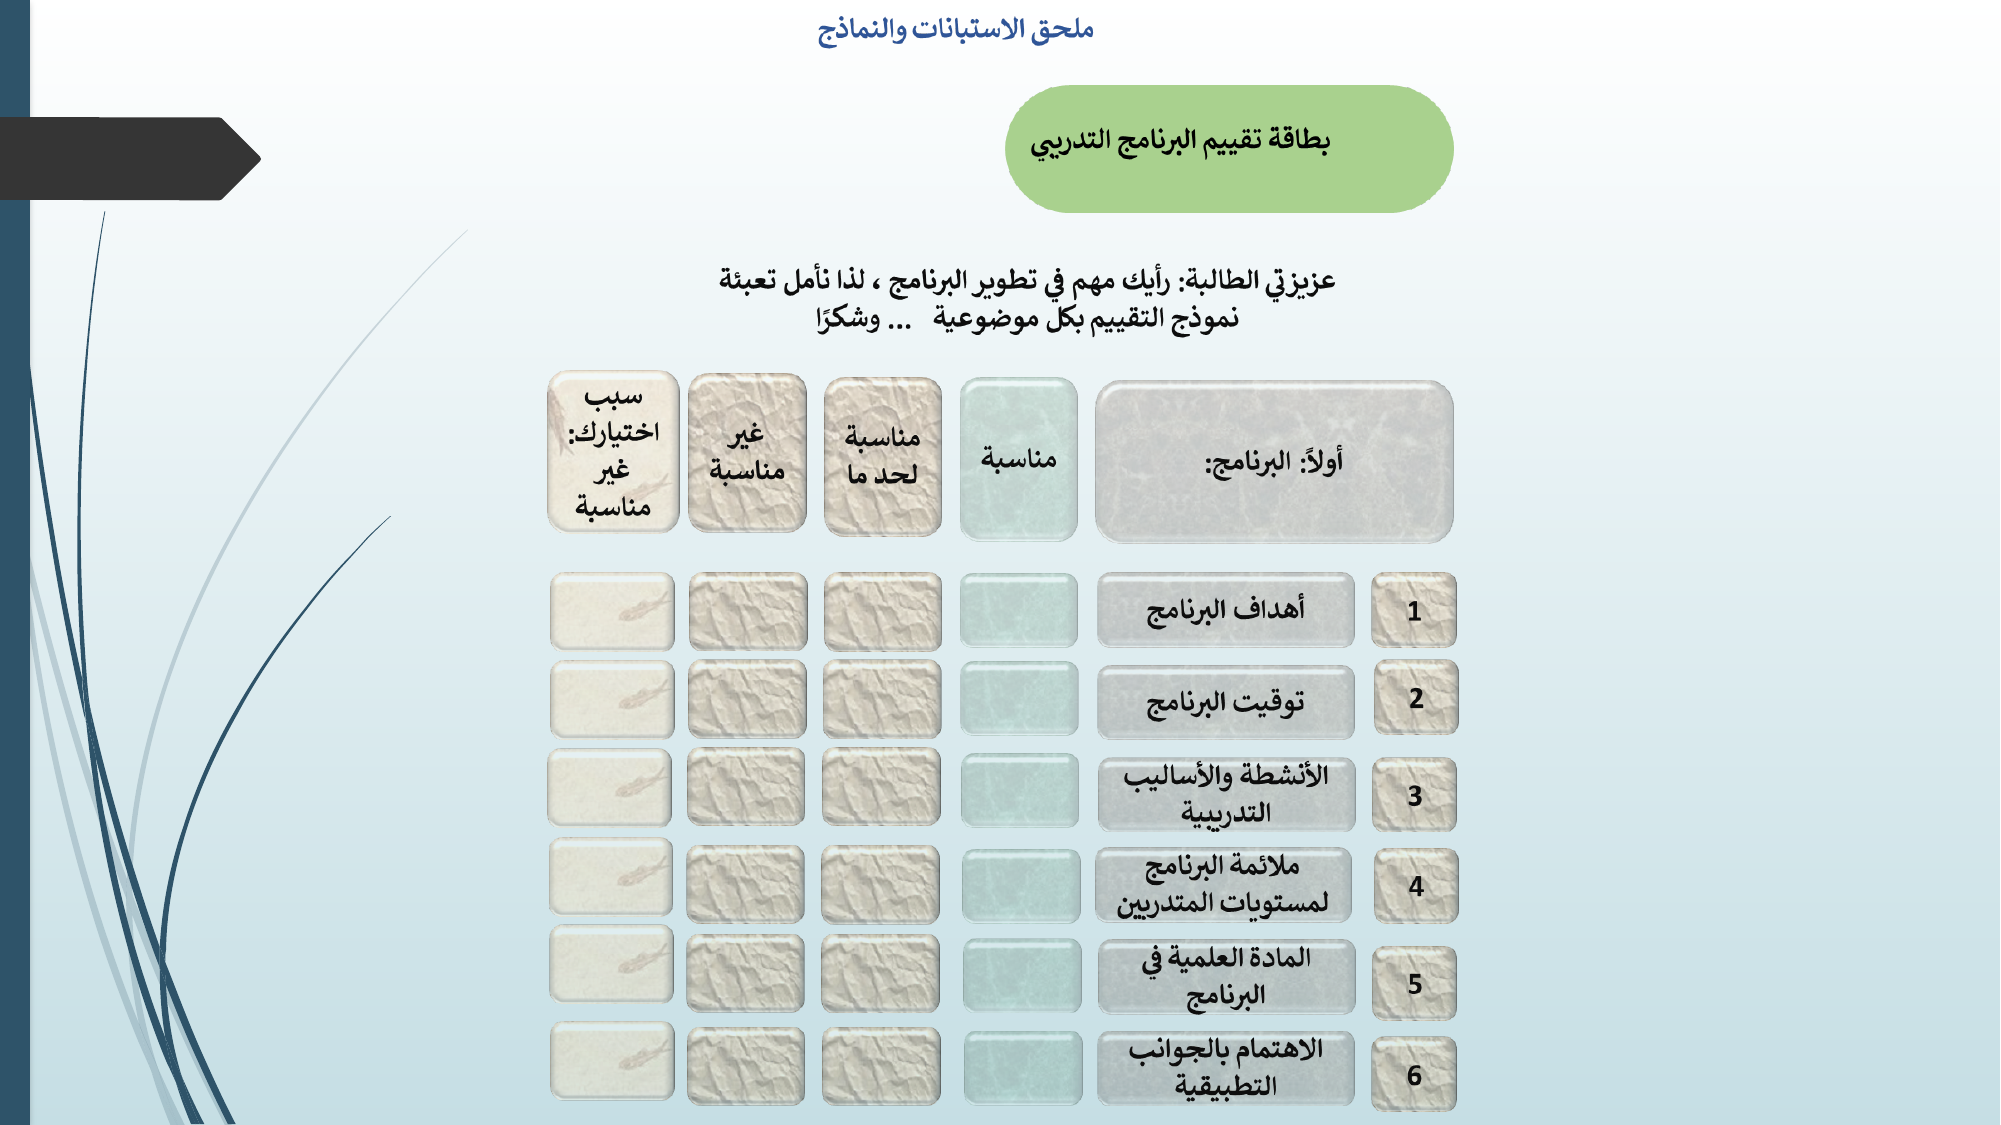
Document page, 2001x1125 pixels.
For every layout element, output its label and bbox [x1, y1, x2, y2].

picture [540, 0, 1460, 1125]
